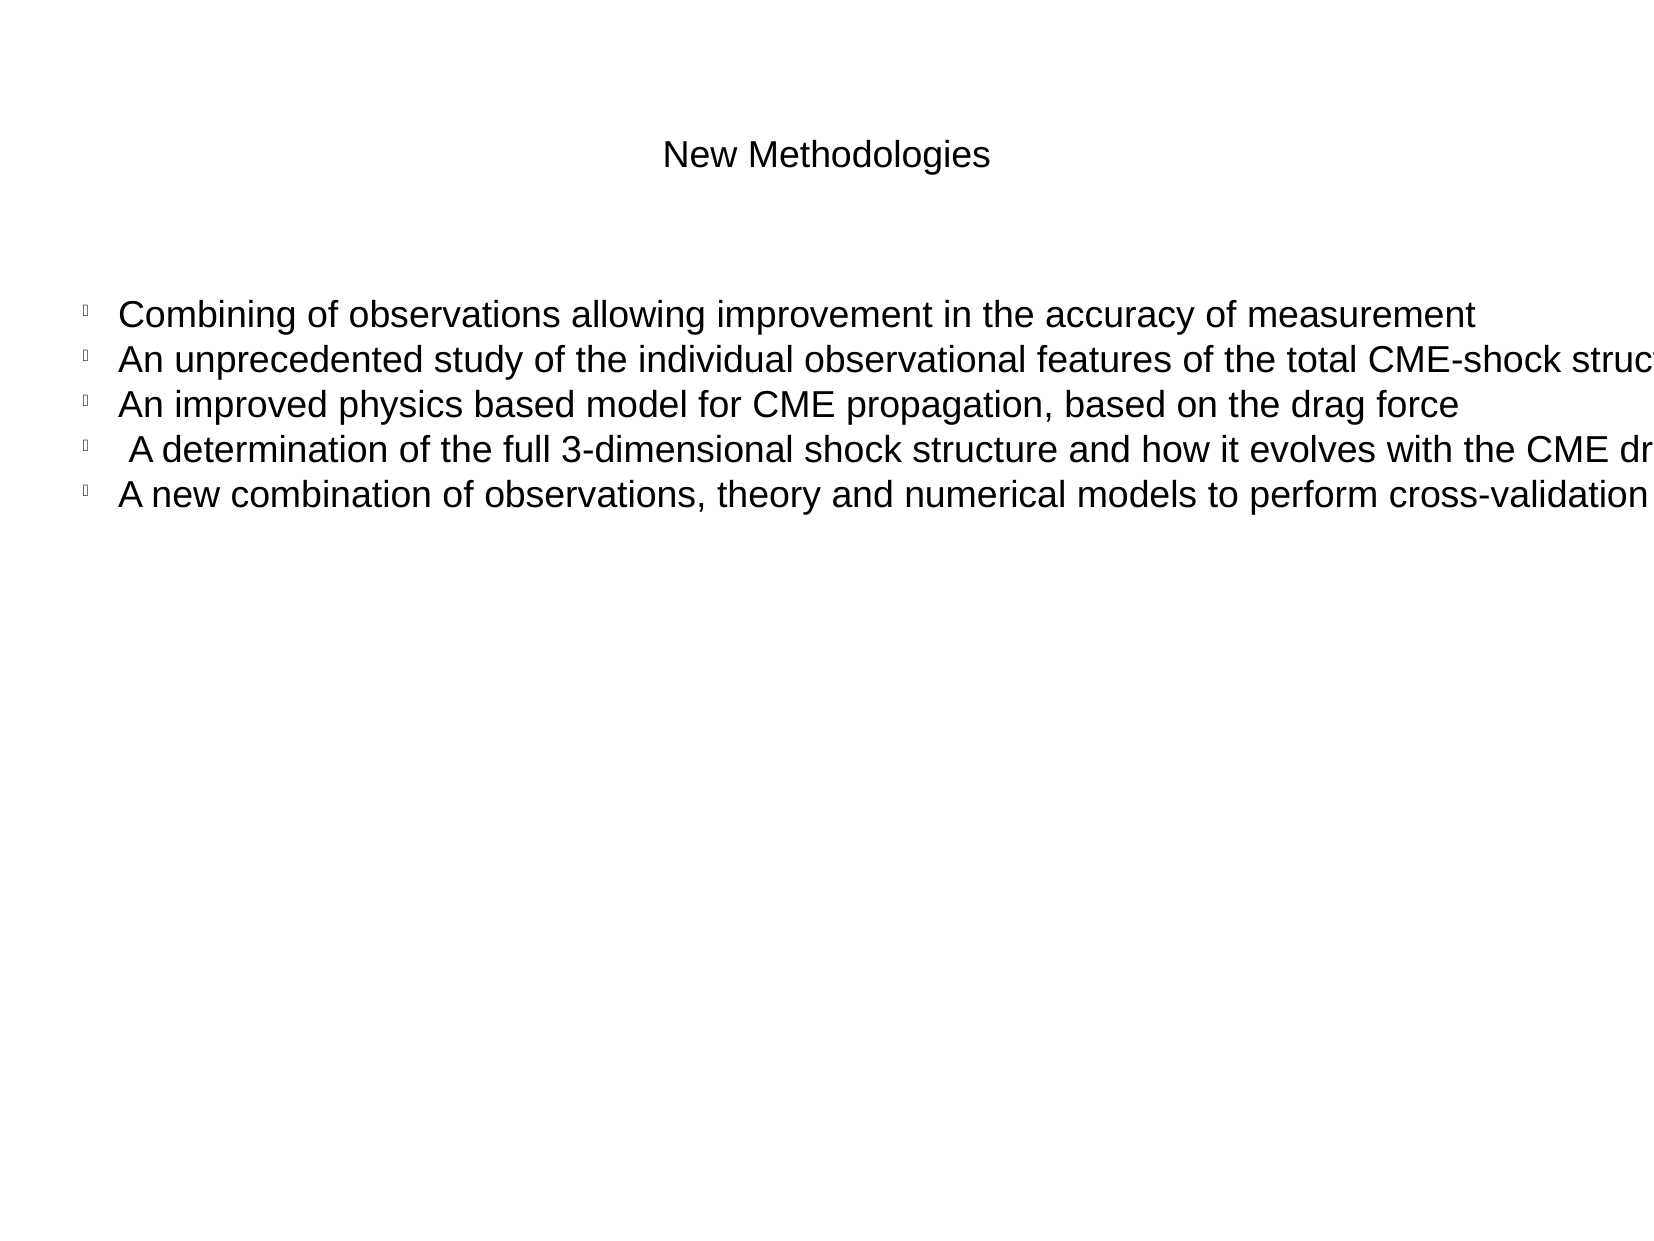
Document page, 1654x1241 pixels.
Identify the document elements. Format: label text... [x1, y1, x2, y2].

text_box Combining of observations allowing improvement in the accuracy of measurement An unprecedented study of the individual observational features of the total CME-shock structure An improved physics based model for CME propagation, based on the drag force A determination of the full 3-dimensional shock structure and how it evolves with the CME driver A new combination of observations, theory and numerical models to perform cross-validation [82, 290, 1538, 1241]
text_box New Methodologies [82, 49, 1571, 257]
